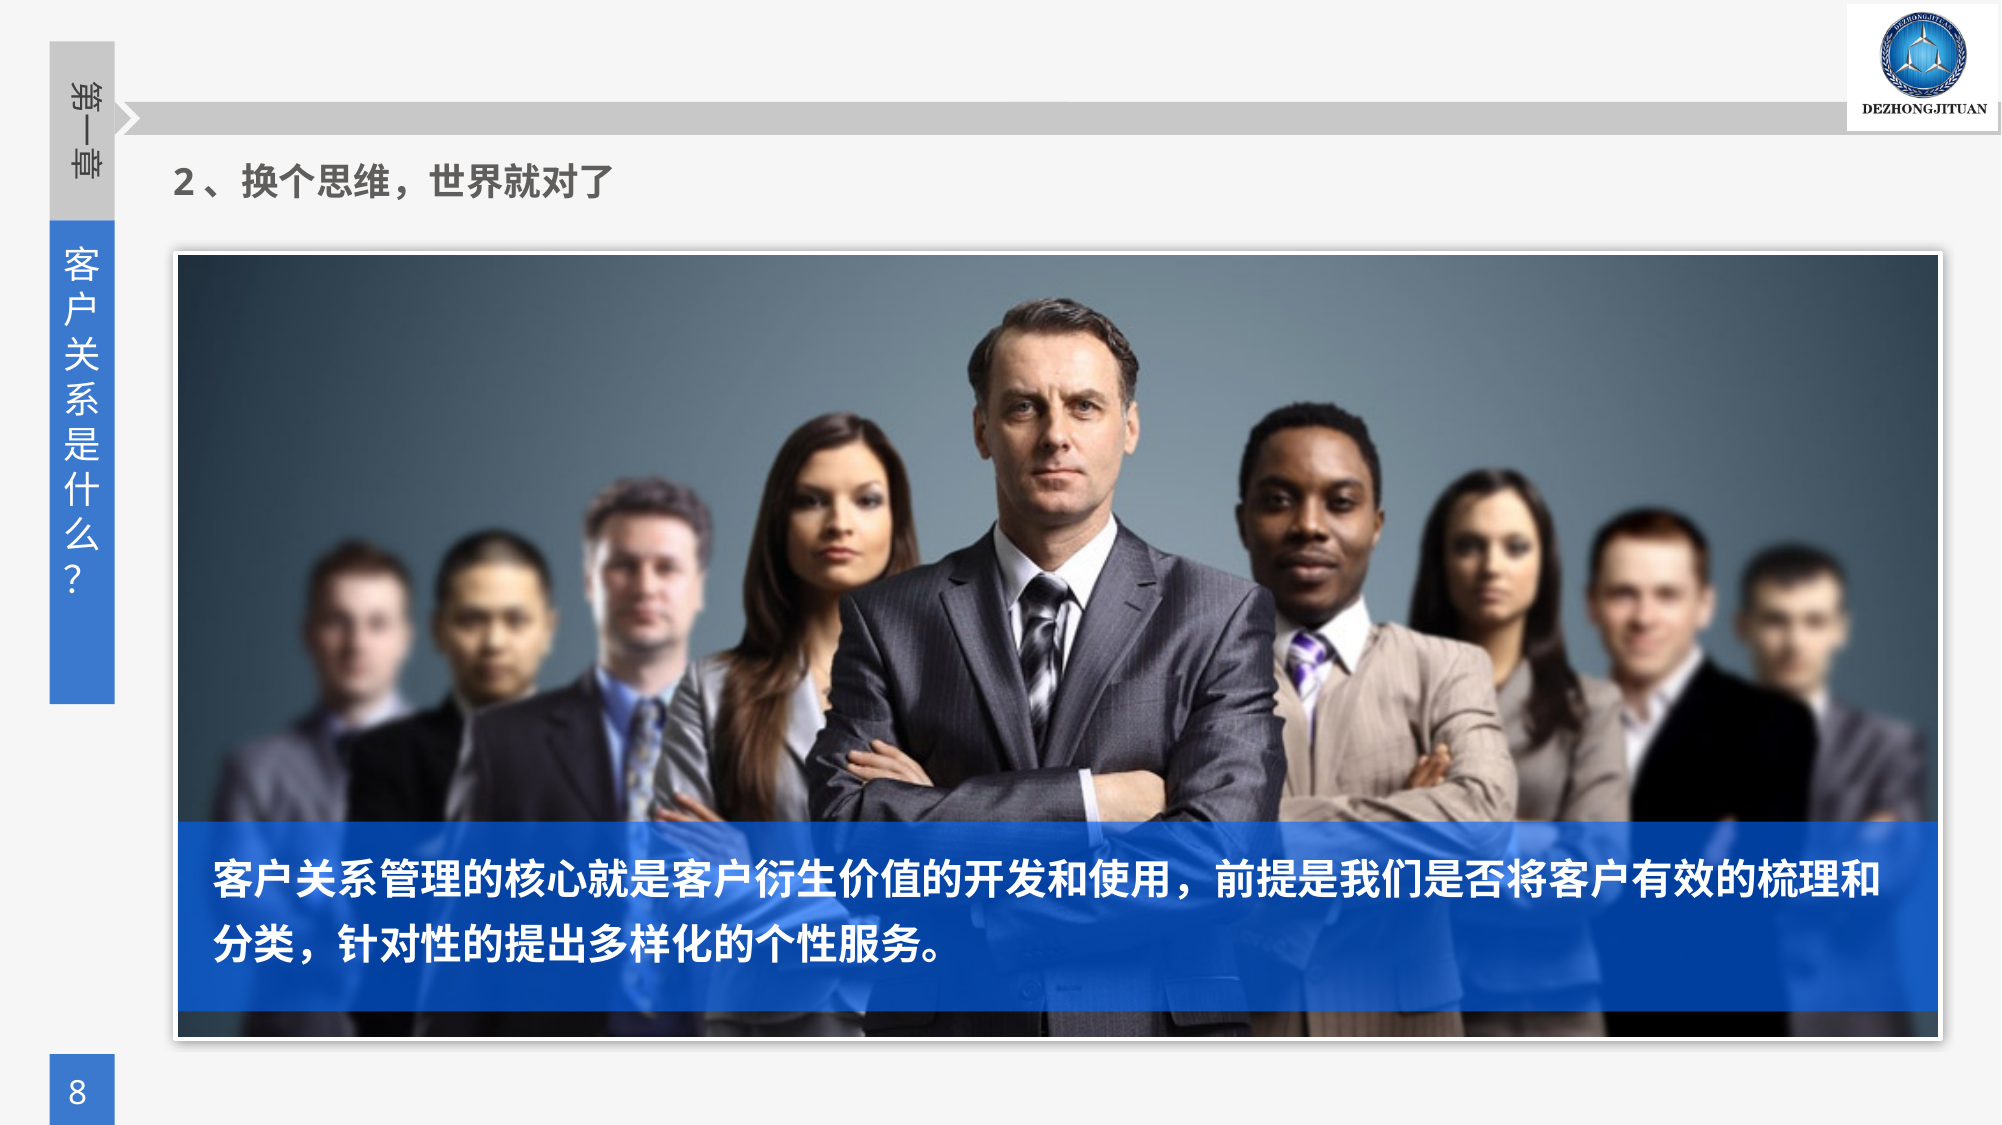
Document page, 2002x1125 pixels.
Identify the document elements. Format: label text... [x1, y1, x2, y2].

picture [1847, 4, 1998, 131]
text_box 2、换个思维，世界就对了 [158, 137, 1025, 211]
picture [177, 255, 1939, 1037]
text_box 客户关系是什么 ？ [48, 233, 120, 609]
